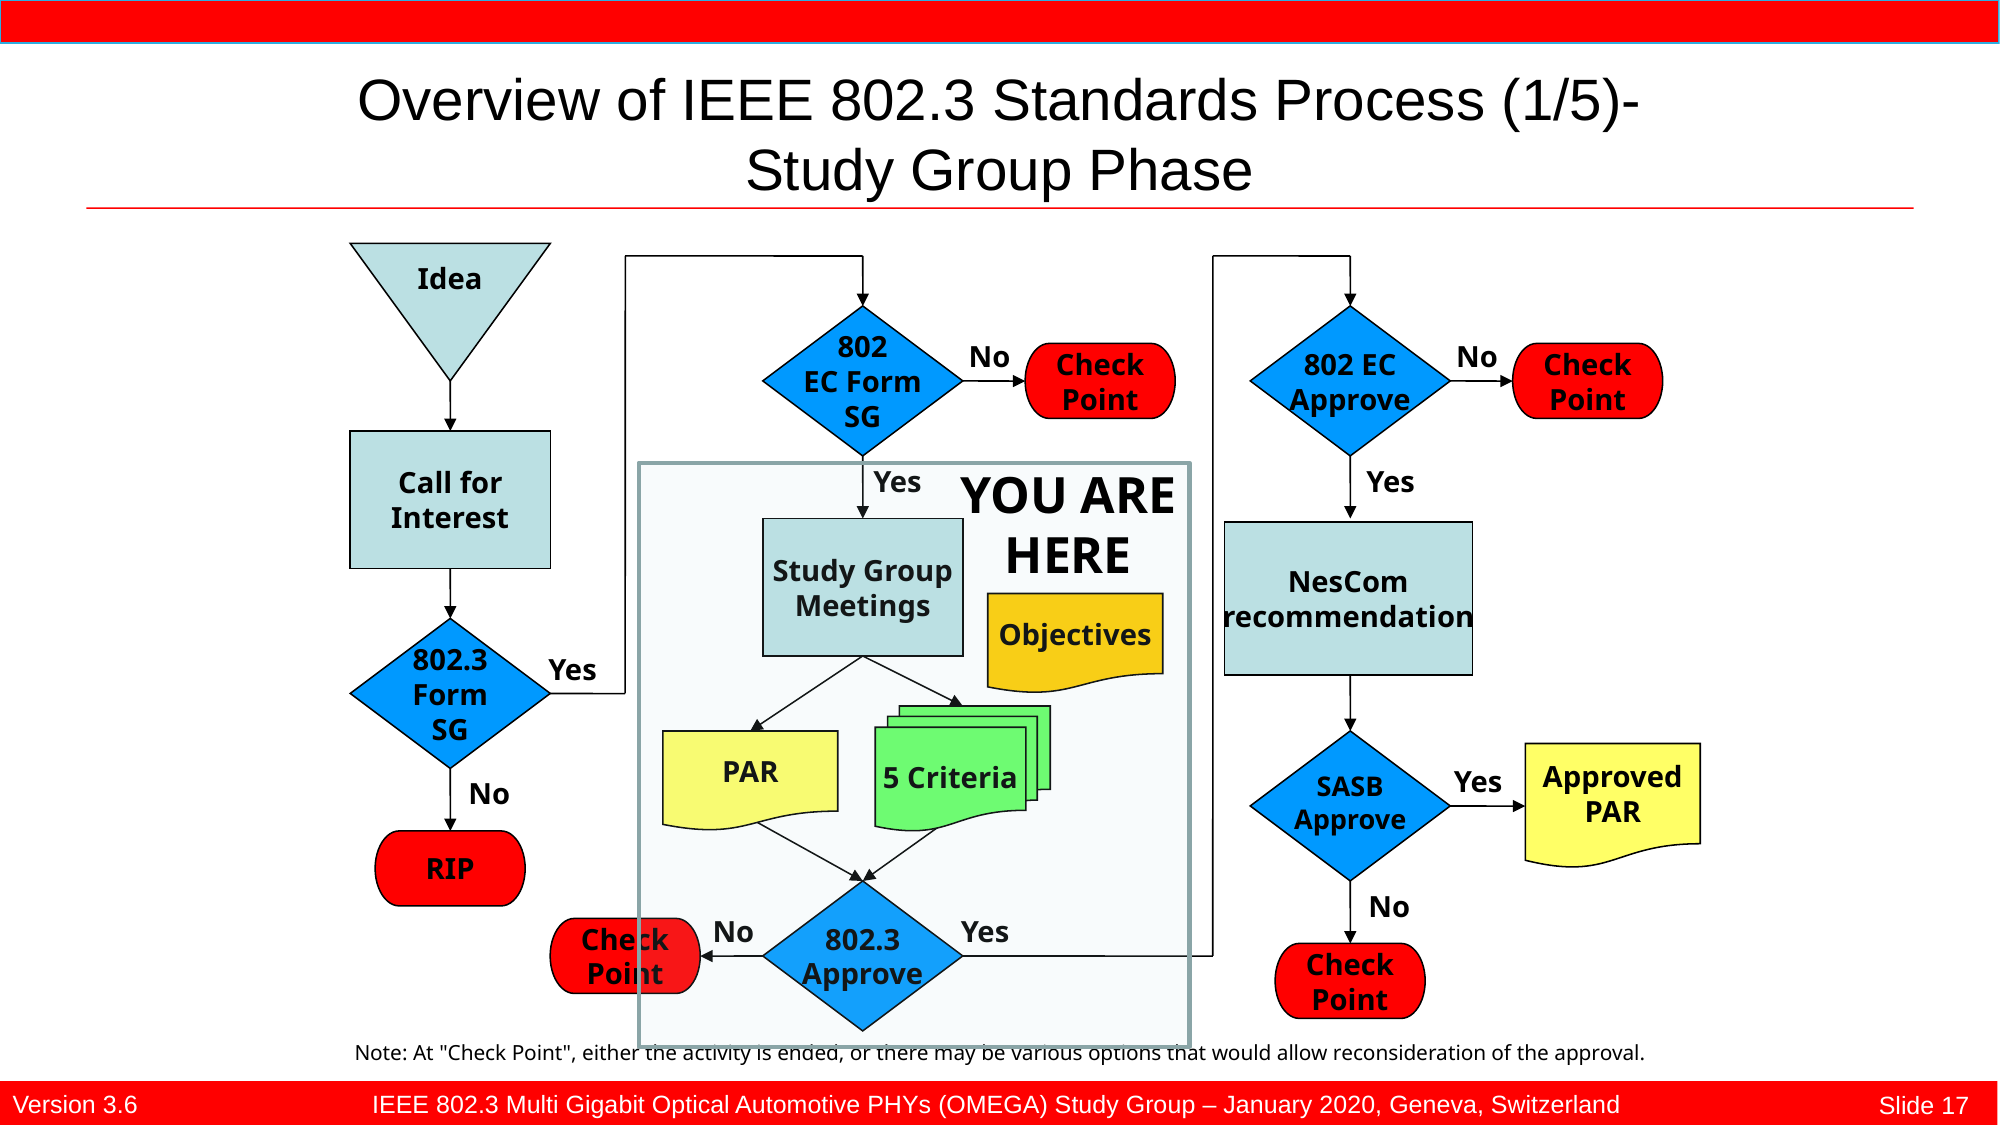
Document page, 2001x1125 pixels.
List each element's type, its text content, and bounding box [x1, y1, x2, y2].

text_box [637, 461, 1192, 1049]
text_box [962, 374, 1025, 388]
text_box [1344, 257, 1357, 306]
text_box [1344, 455, 1357, 519]
text_box No [453, 768, 525, 819]
text_box Idea [350, 243, 551, 381]
text_box [1344, 880, 1357, 943]
text_box Call for Interest [350, 430, 551, 569]
text_box No [1353, 880, 1425, 931]
text_box Yes [1351, 455, 1430, 506]
text_box SASB Approve [1250, 731, 1450, 881]
text_box [444, 568, 457, 619]
text_box Approved PAR [1525, 743, 1701, 867]
text_box Check Point [1275, 943, 1426, 1019]
text_box Note: At "Check Point", either the activity is ended, or there may be various options that would allow reconsideration of the approval. [249, 1032, 1750, 1072]
text_box [444, 768, 457, 830]
text_box [856, 257, 869, 306]
text_box 802 EC Approve [1250, 306, 1450, 456]
text_box Yes [533, 643, 612, 694]
text_box [1344, 676, 1357, 731]
text_box Yes [863, 455, 937, 461]
text_box 802 EC Form SG [762, 306, 962, 455]
text_box No [1441, 330, 1513, 381]
text_box Check Point [1025, 343, 1176, 419]
text_box Check Point [550, 918, 637, 994]
text_box Yes [1439, 755, 1518, 806]
text_box Check Point [1512, 343, 1663, 419]
text_box [1450, 799, 1526, 813]
text_box No [953, 330, 1025, 381]
title Overview of IEEE 802.3 Standards Process (1/5)- Study Group Phase [324, 54, 1676, 185]
text_box 802.3 Form SG [350, 618, 550, 769]
text_box [444, 380, 457, 431]
text_box NesCom recommendation [1224, 521, 1473, 676]
text_box YOU ARE HERE [929, 456, 1208, 591]
text_box [1450, 374, 1512, 388]
text_box RIP [375, 830, 526, 906]
